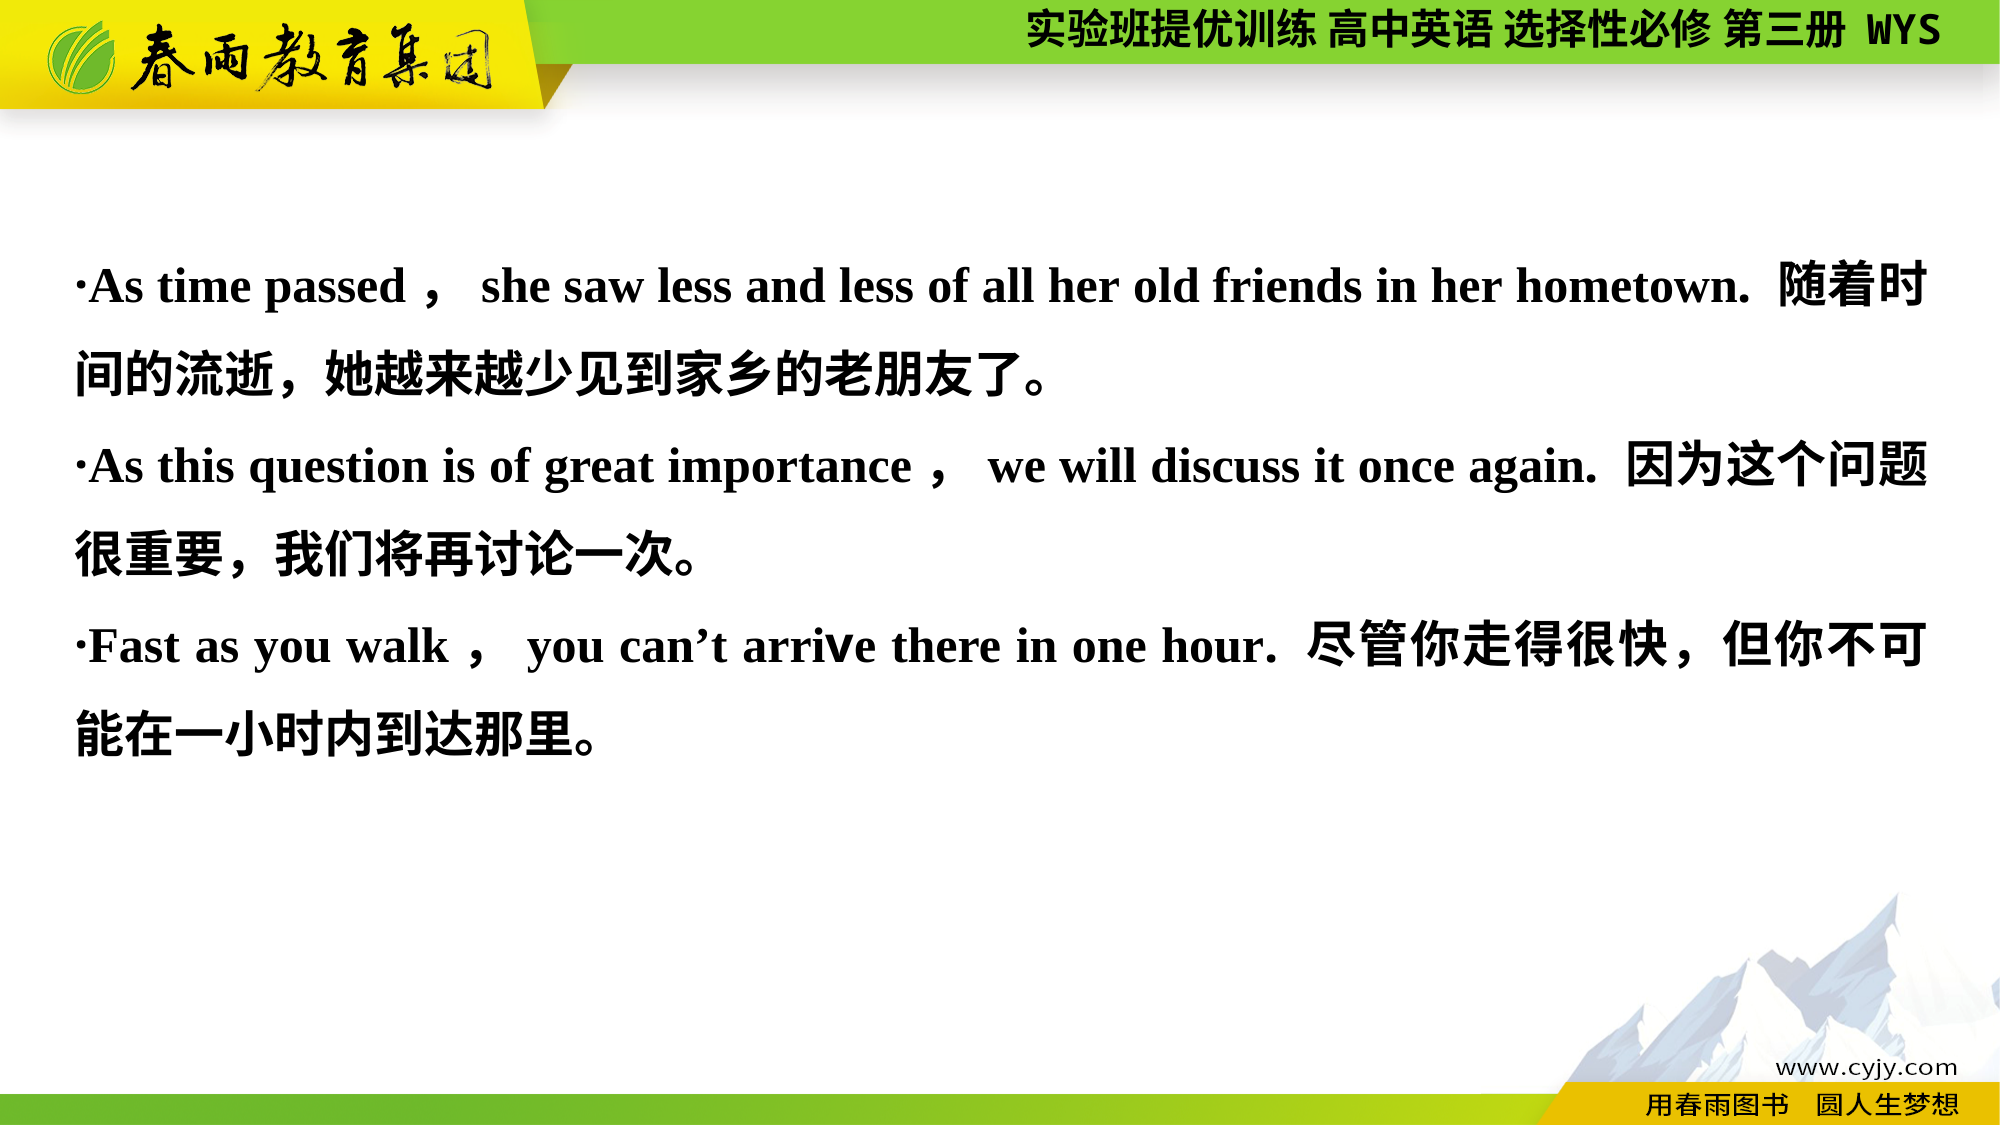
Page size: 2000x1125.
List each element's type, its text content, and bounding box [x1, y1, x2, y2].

picture [0, 0, 2000, 1125]
list ·As time passed，she saw less and less of all her old friends in her hometown. 随着时间的流逝，她越来越少见到家乡的老朋友了。 ·As this question is of great importance，we will discuss it once again. 因为这个问题很重要，我们将再讨论一次。 ·Fast as you walk，you can’t arrive there in one hour. 尽管你走得很快，但你不可能在一小时内到达那里。 [59, 214, 1944, 776]
